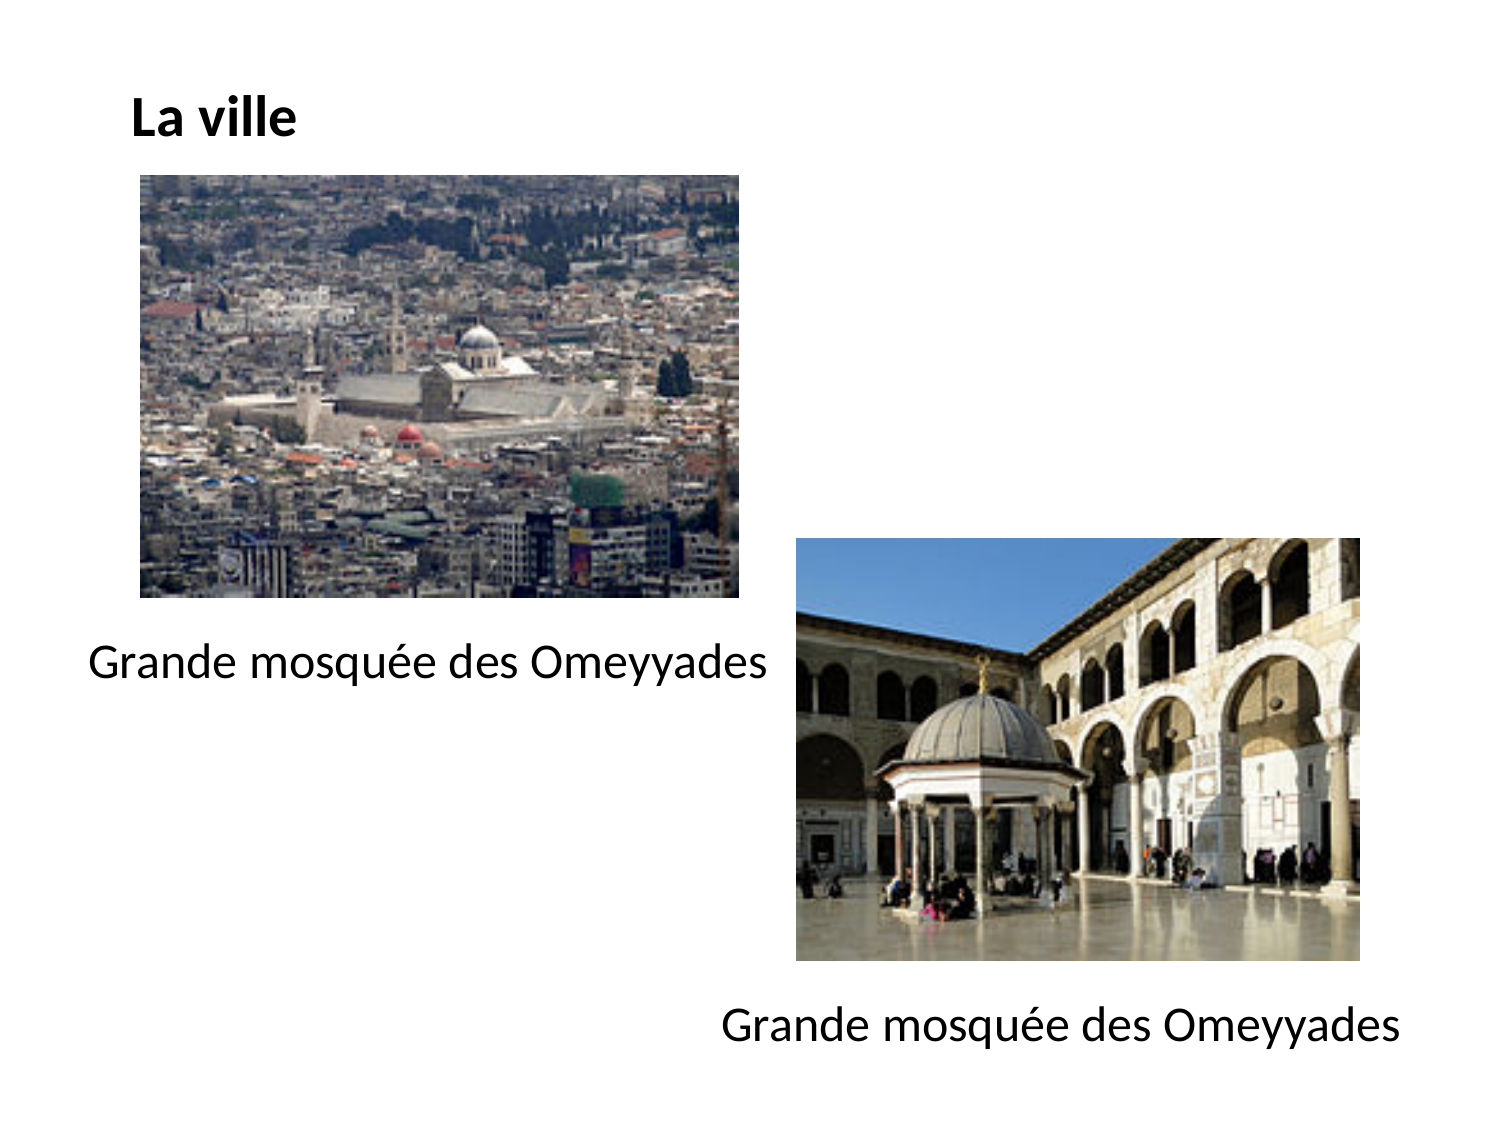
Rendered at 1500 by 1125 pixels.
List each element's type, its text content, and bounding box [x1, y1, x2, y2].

text_box Grande mosquée des Omeyyades [706, 984, 1416, 1060]
text_box Grande mosquée des Omeyyades [73, 621, 784, 696]
text_box La ville [117, 70, 399, 156]
picture [140, 175, 739, 598]
picture [796, 538, 1360, 962]
